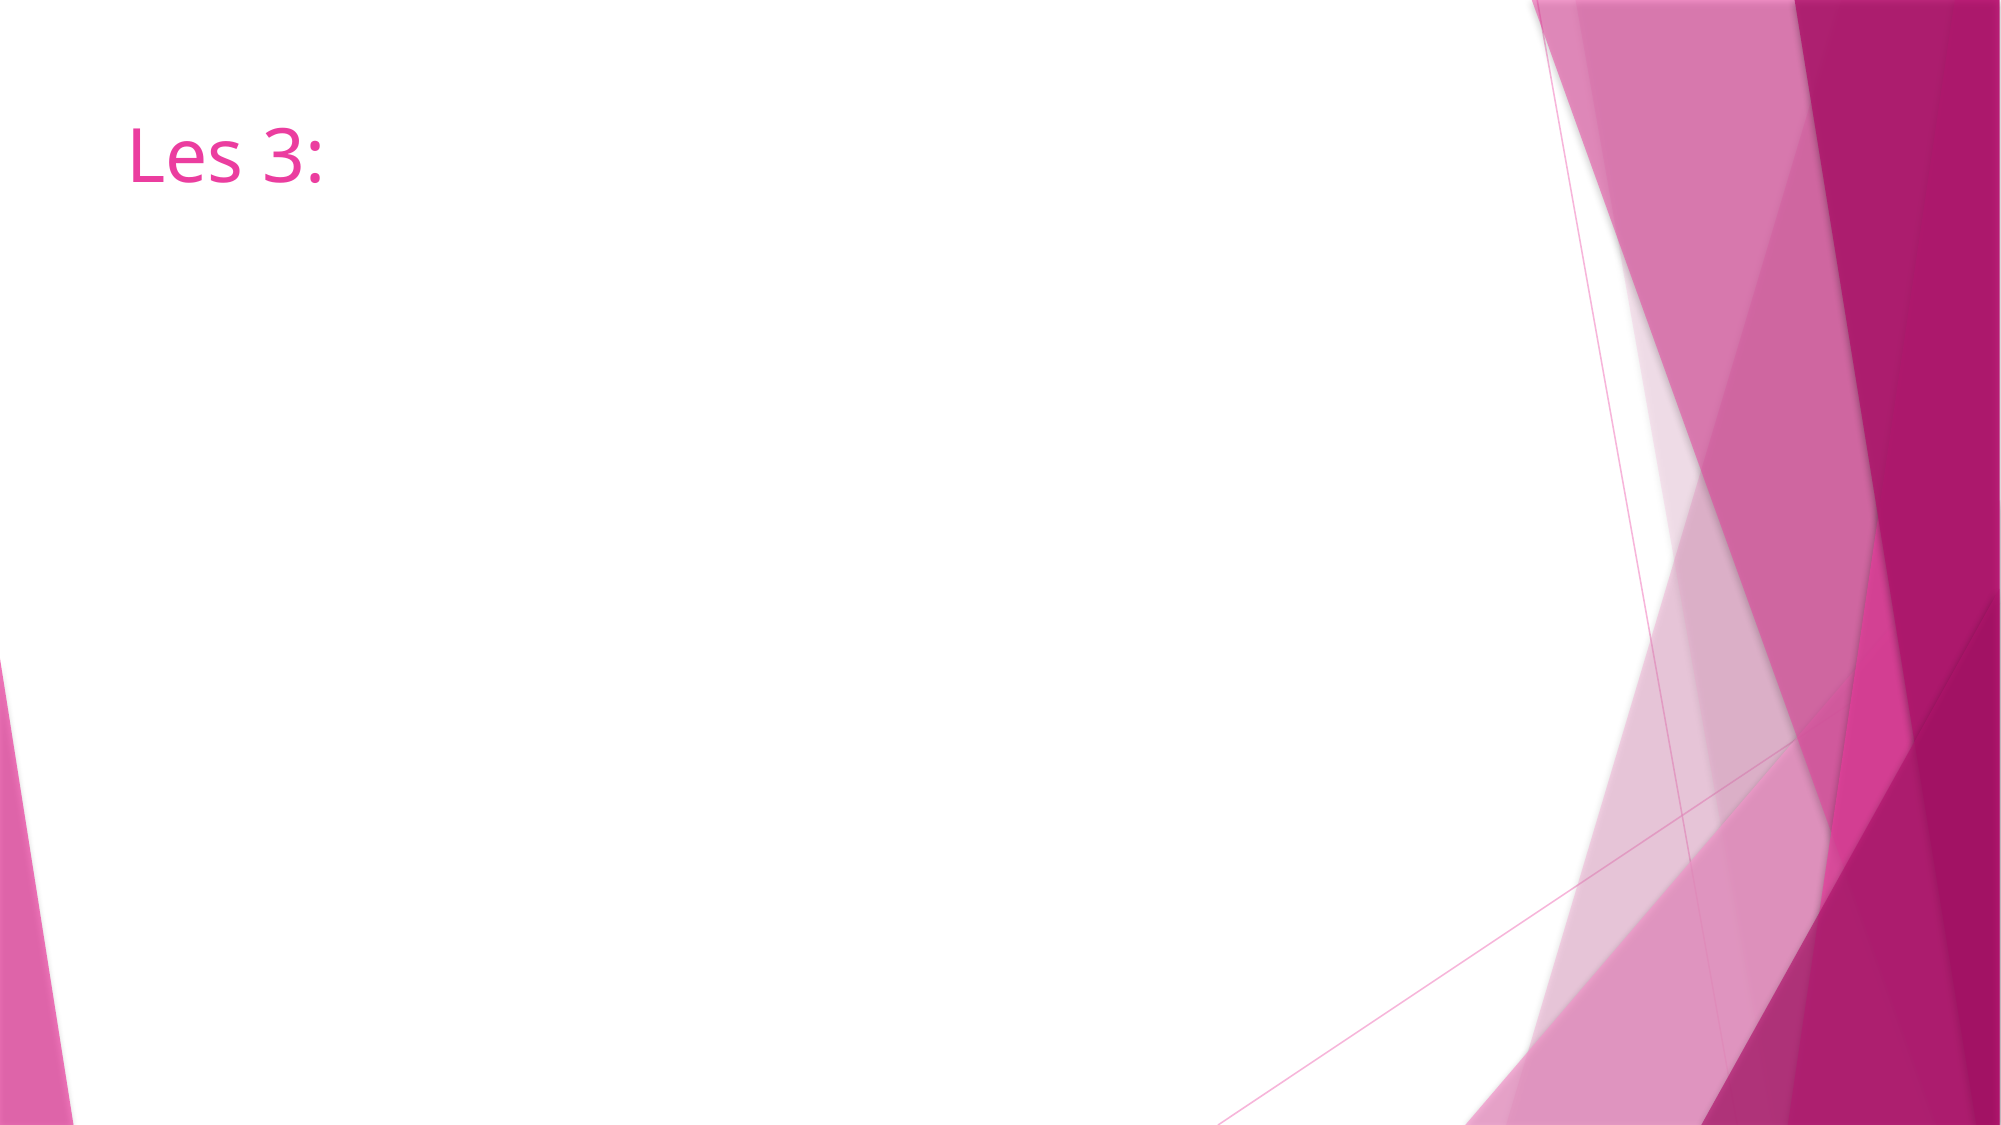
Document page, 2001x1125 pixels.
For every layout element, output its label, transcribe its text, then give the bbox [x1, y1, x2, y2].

title Les 3: [111, 99, 1522, 317]
